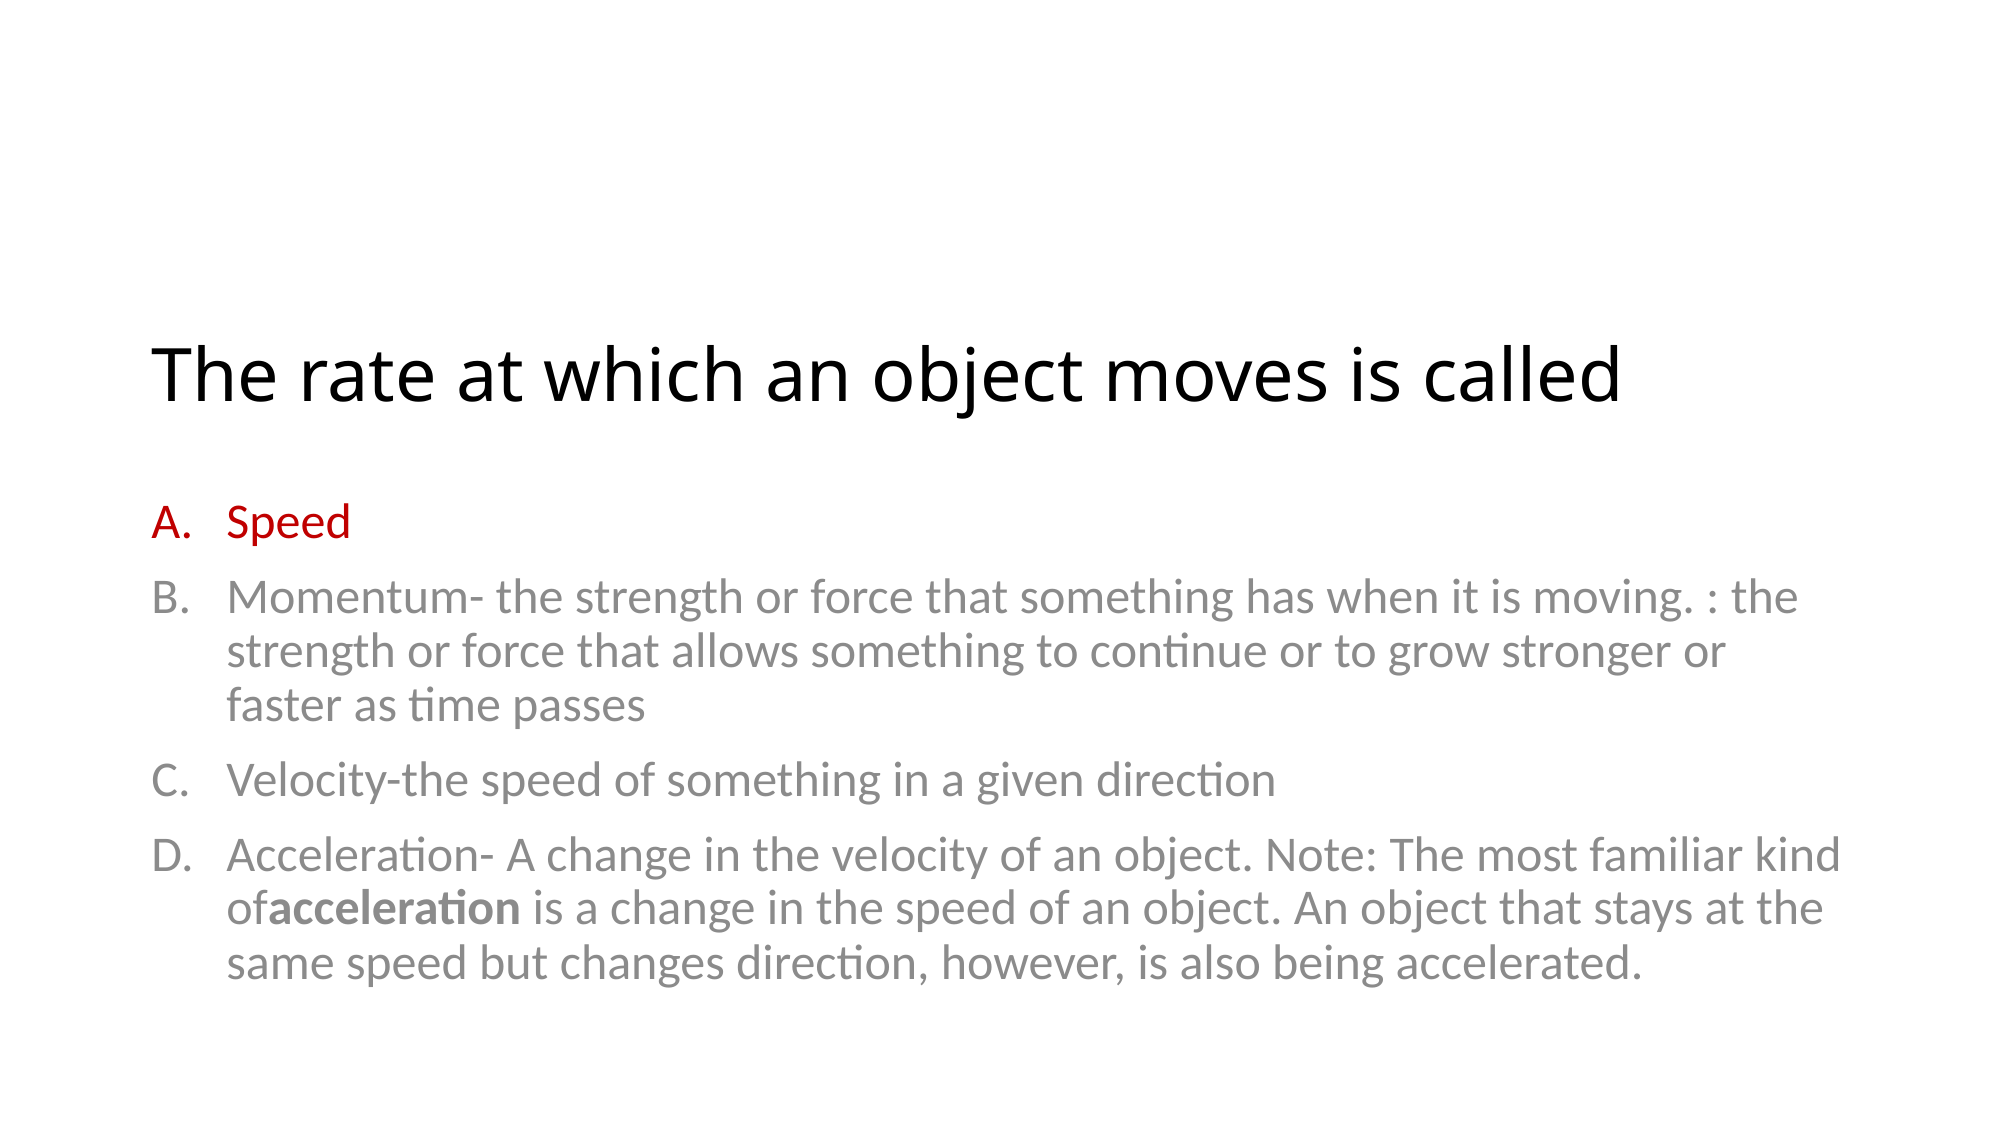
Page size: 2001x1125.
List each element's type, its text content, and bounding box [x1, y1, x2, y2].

title The rate at which an object moves is called [136, 280, 1862, 425]
list Speed Momentum- the strength or force that something has when it is moving. : the strength or force that allows something to continue or to grow stronger or faster as time passes Velocity-the speed of something in a given direction Acceleration- A change in the velocity of an object. Note: The most familiar kind ofacceleration is a change in the speed of an object. An object that stays at the same speed but changes direction, however, is also being accelerated. [136, 488, 1862, 999]
